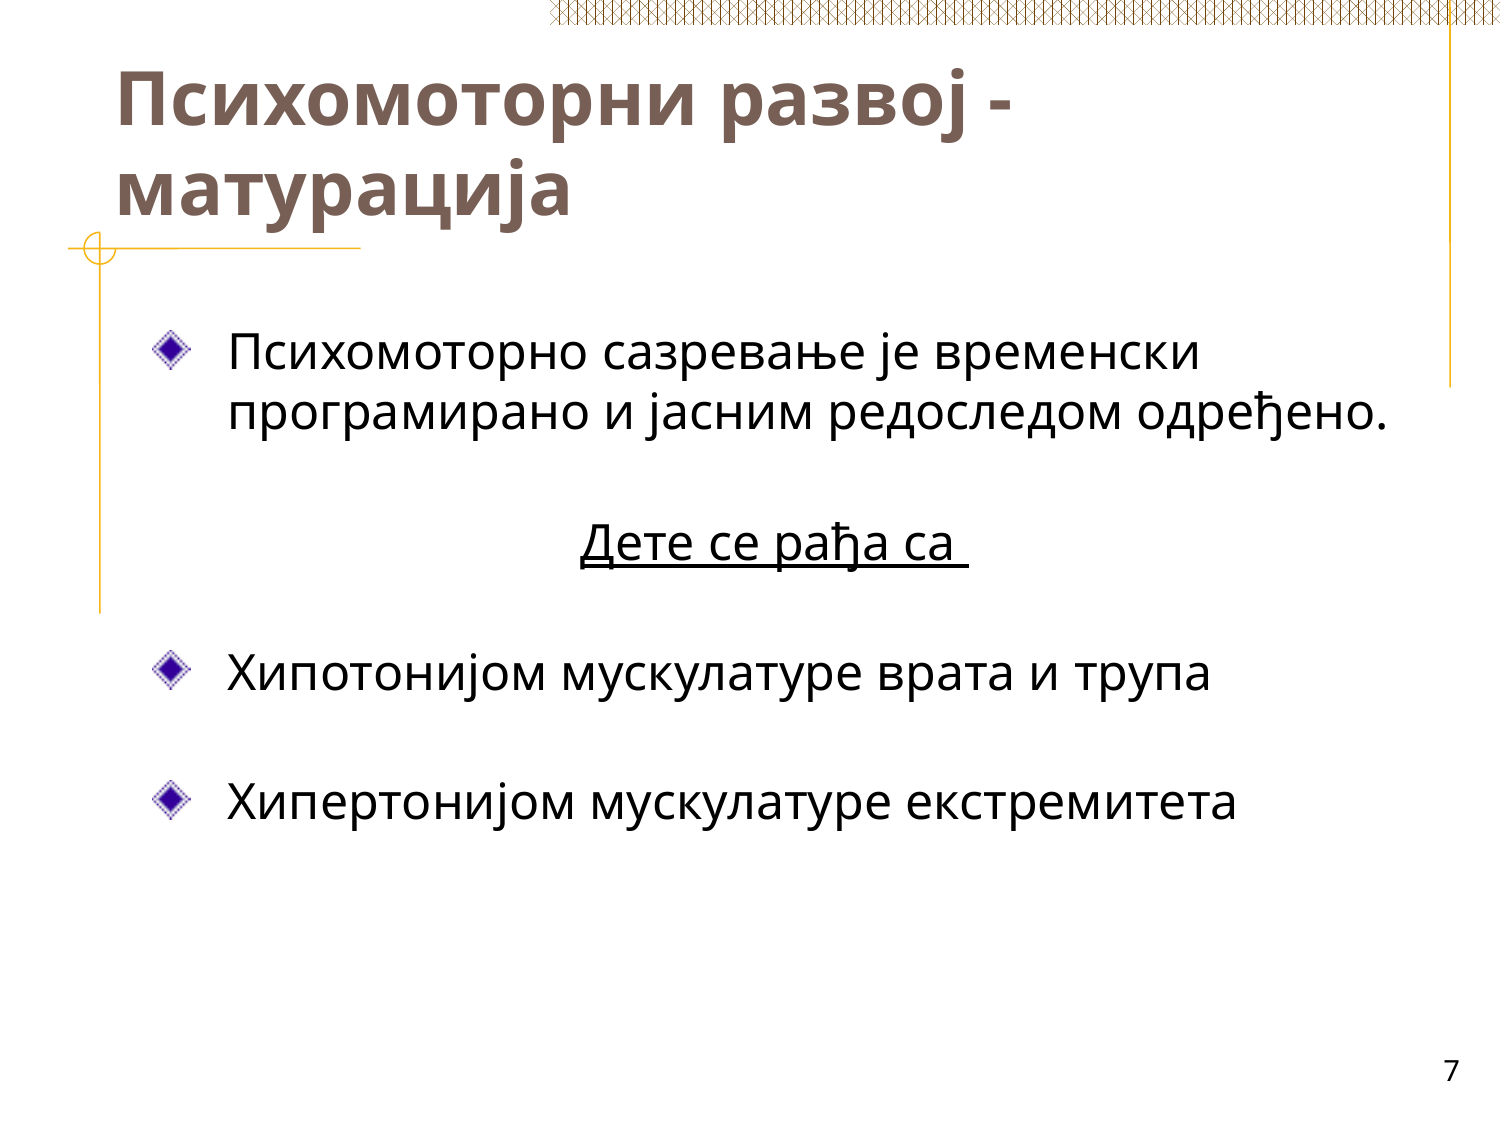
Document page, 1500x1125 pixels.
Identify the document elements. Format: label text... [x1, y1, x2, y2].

picture [152, 650, 191, 690]
picture [152, 330, 191, 370]
title Психомоторни развој - матурација [99, 49, 1376, 238]
slide_number 7 [1162, 1025, 1475, 1100]
picture [152, 780, 191, 820]
list Психомоторно сазревање је временски програмирано и јасним редоследом одређено. Дете се рађа са Хипотонијом мускулатуре врата и трупа Хипертонијом мускулатуре екстремитета [137, 312, 1413, 988]
